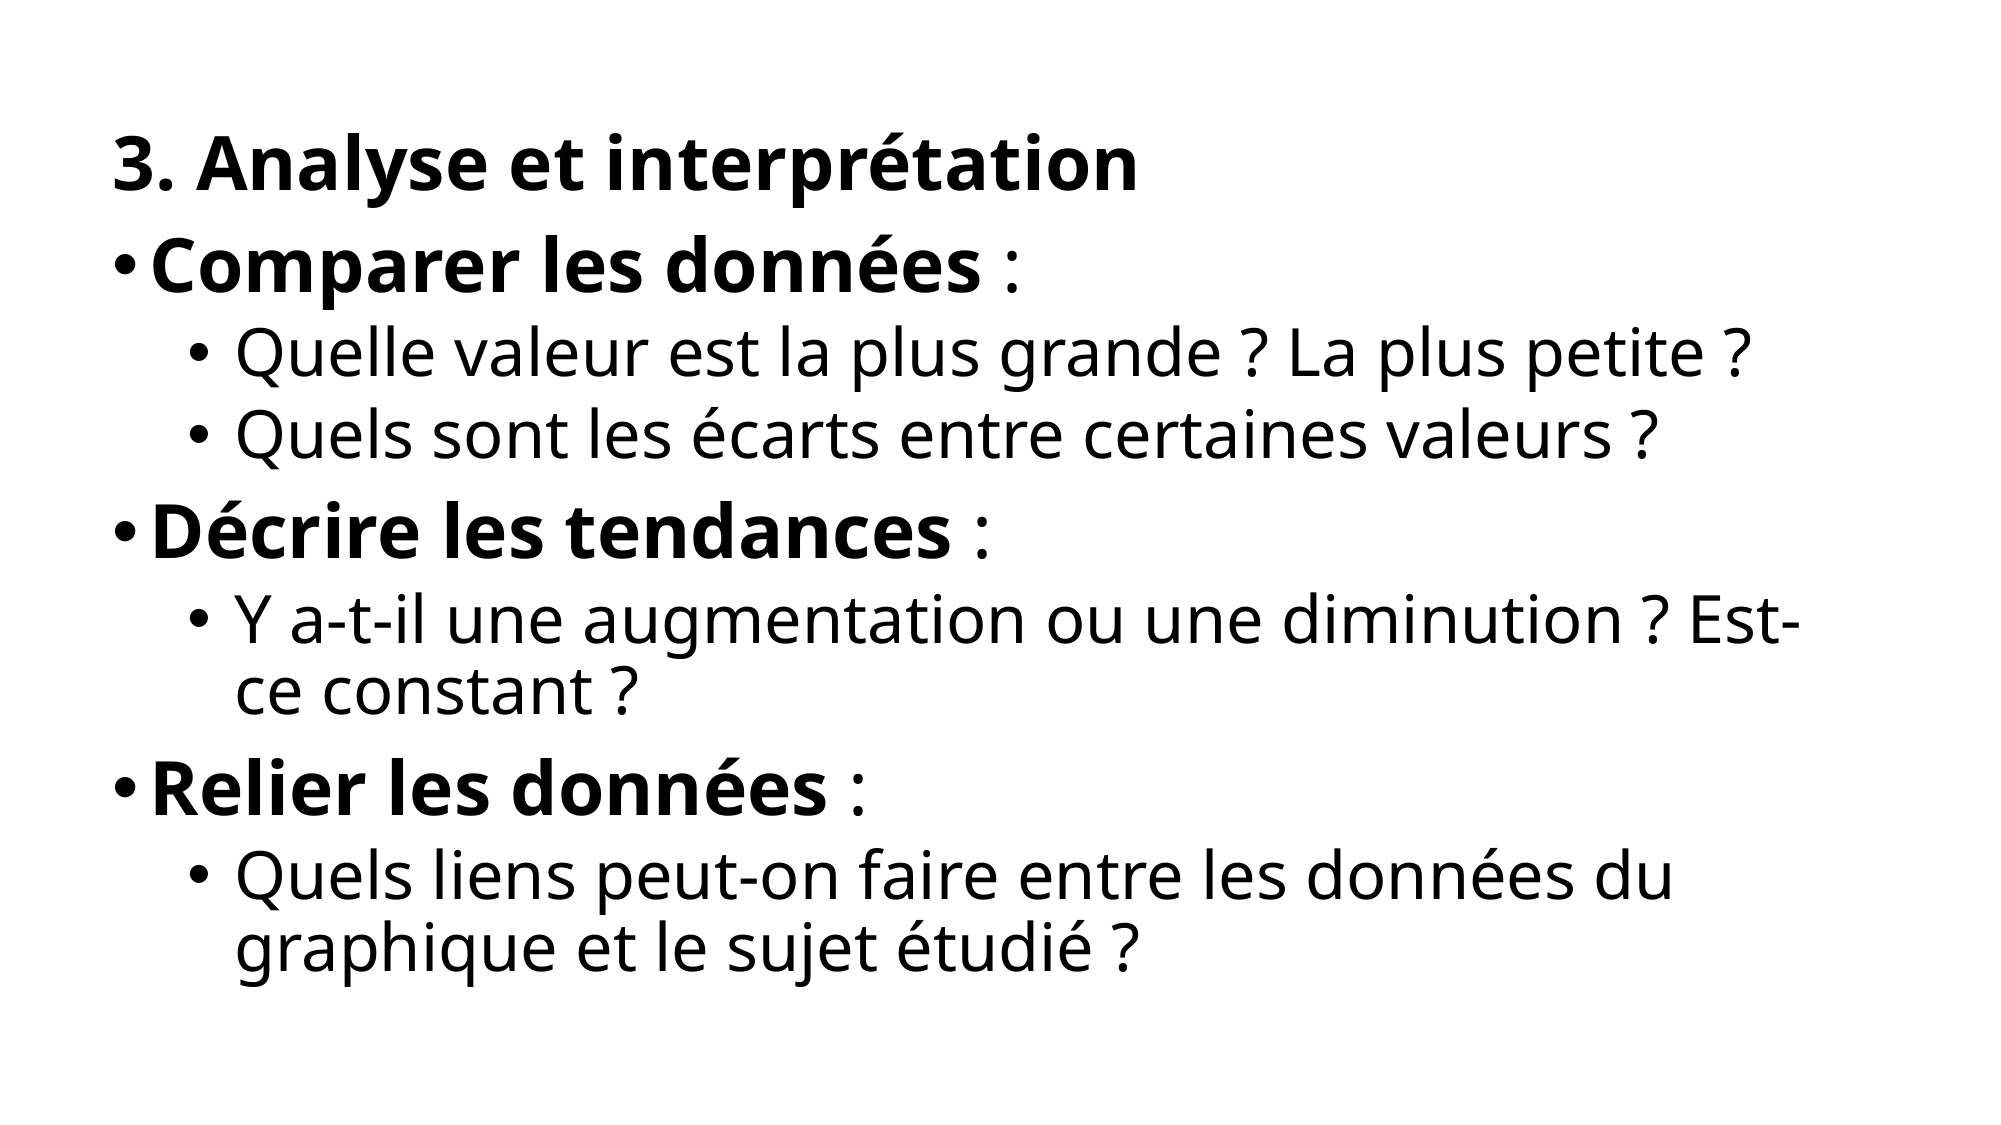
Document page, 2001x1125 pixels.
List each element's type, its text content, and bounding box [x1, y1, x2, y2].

list 3. Analyse et interprétation Comparer les données : Quelle valeur est la plus grande ? La plus petite ? Quels sont les écarts entre certaines valeurs ? Décrire les tendances : Y a-t-il une augmentation ou une diminution ? Est-ce constant ? Relier les données : Quels liens peut-on faire entre les données du graphique et le sujet étudié ? [97, 118, 1863, 1014]
